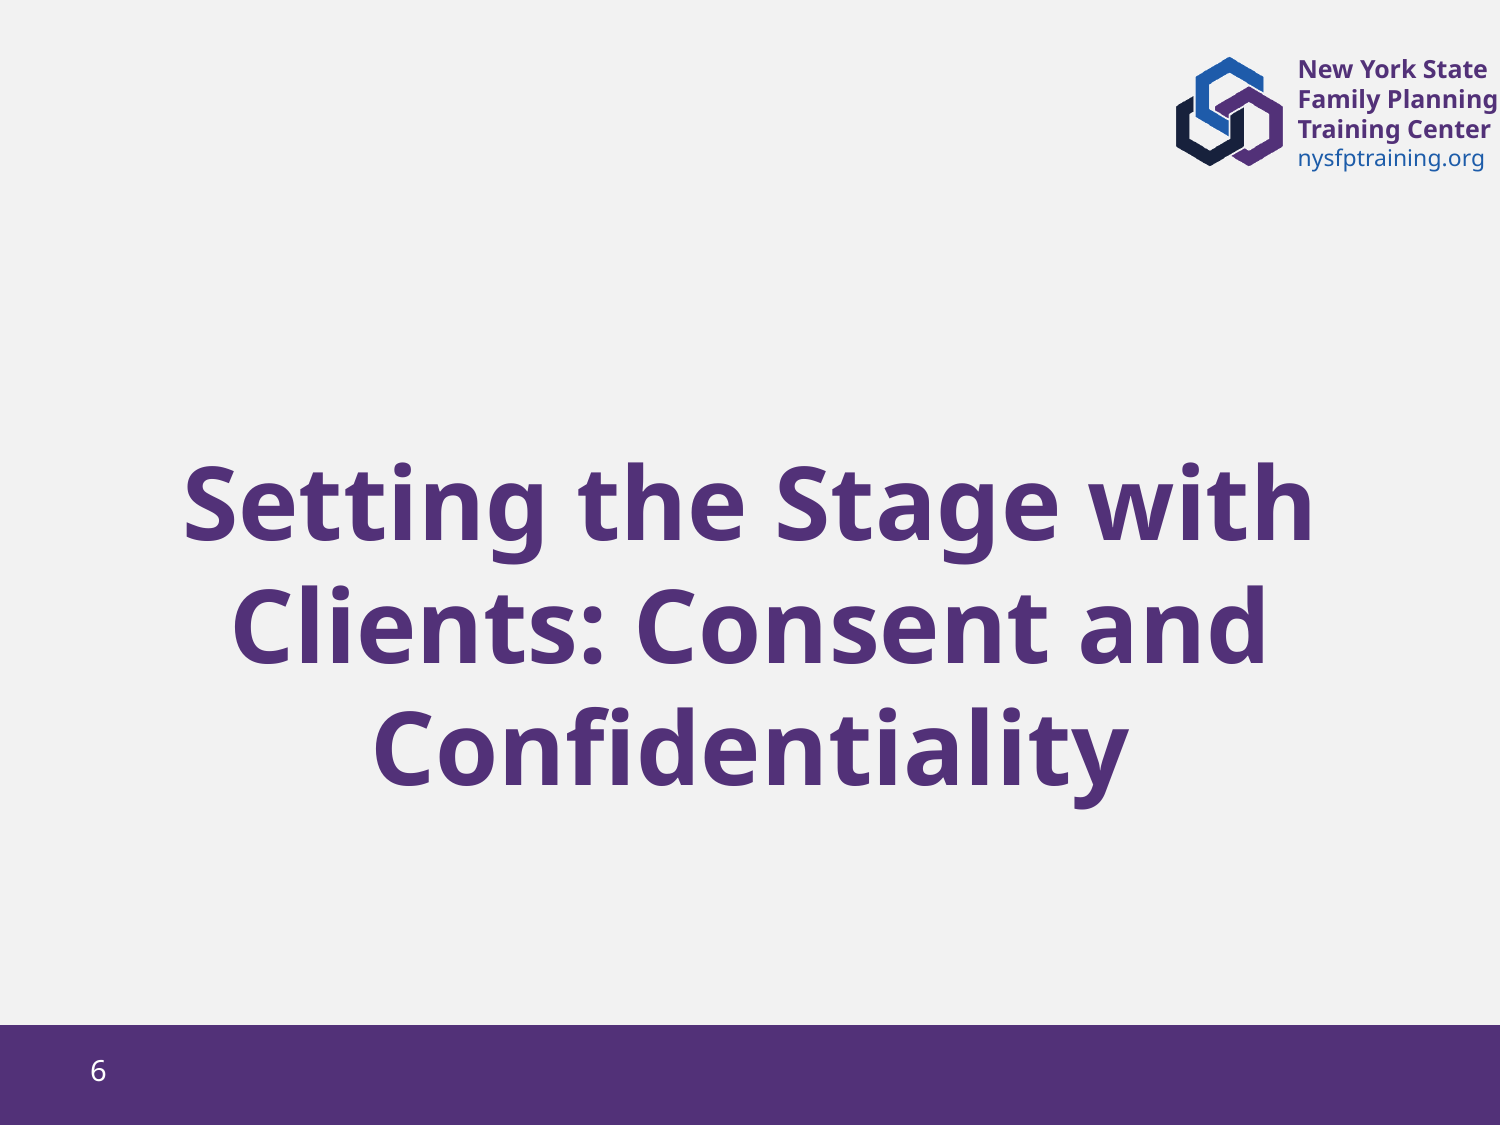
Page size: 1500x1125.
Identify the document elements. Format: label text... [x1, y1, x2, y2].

picture [1175, 55, 1284, 168]
slide_number 6 [75, 1042, 285, 1103]
title Setting the Stage with Clients: Consent and Confidentiality [90, 431, 1410, 694]
